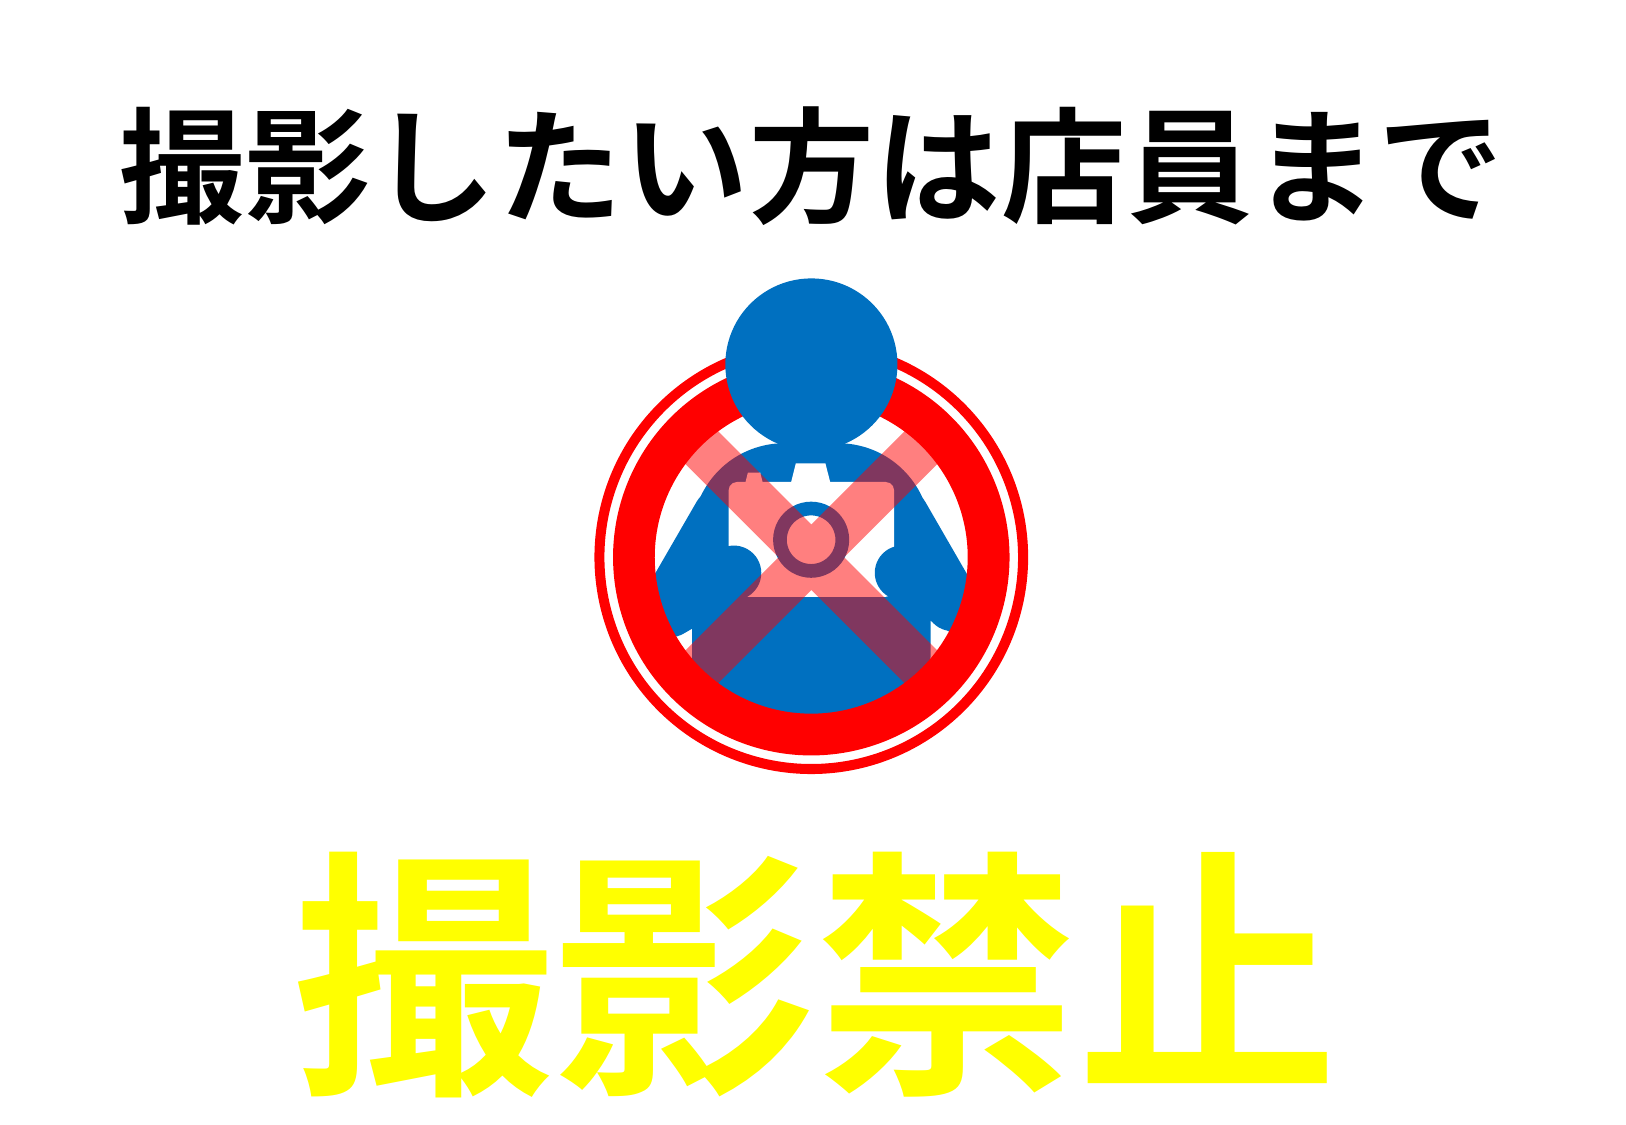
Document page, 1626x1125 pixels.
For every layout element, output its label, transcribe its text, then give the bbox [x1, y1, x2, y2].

text_box 撮影禁止 [37, 805, 1595, 1125]
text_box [577, 278, 1046, 792]
text_box 撮影したい方は店員まで [0, 80, 1625, 246]
